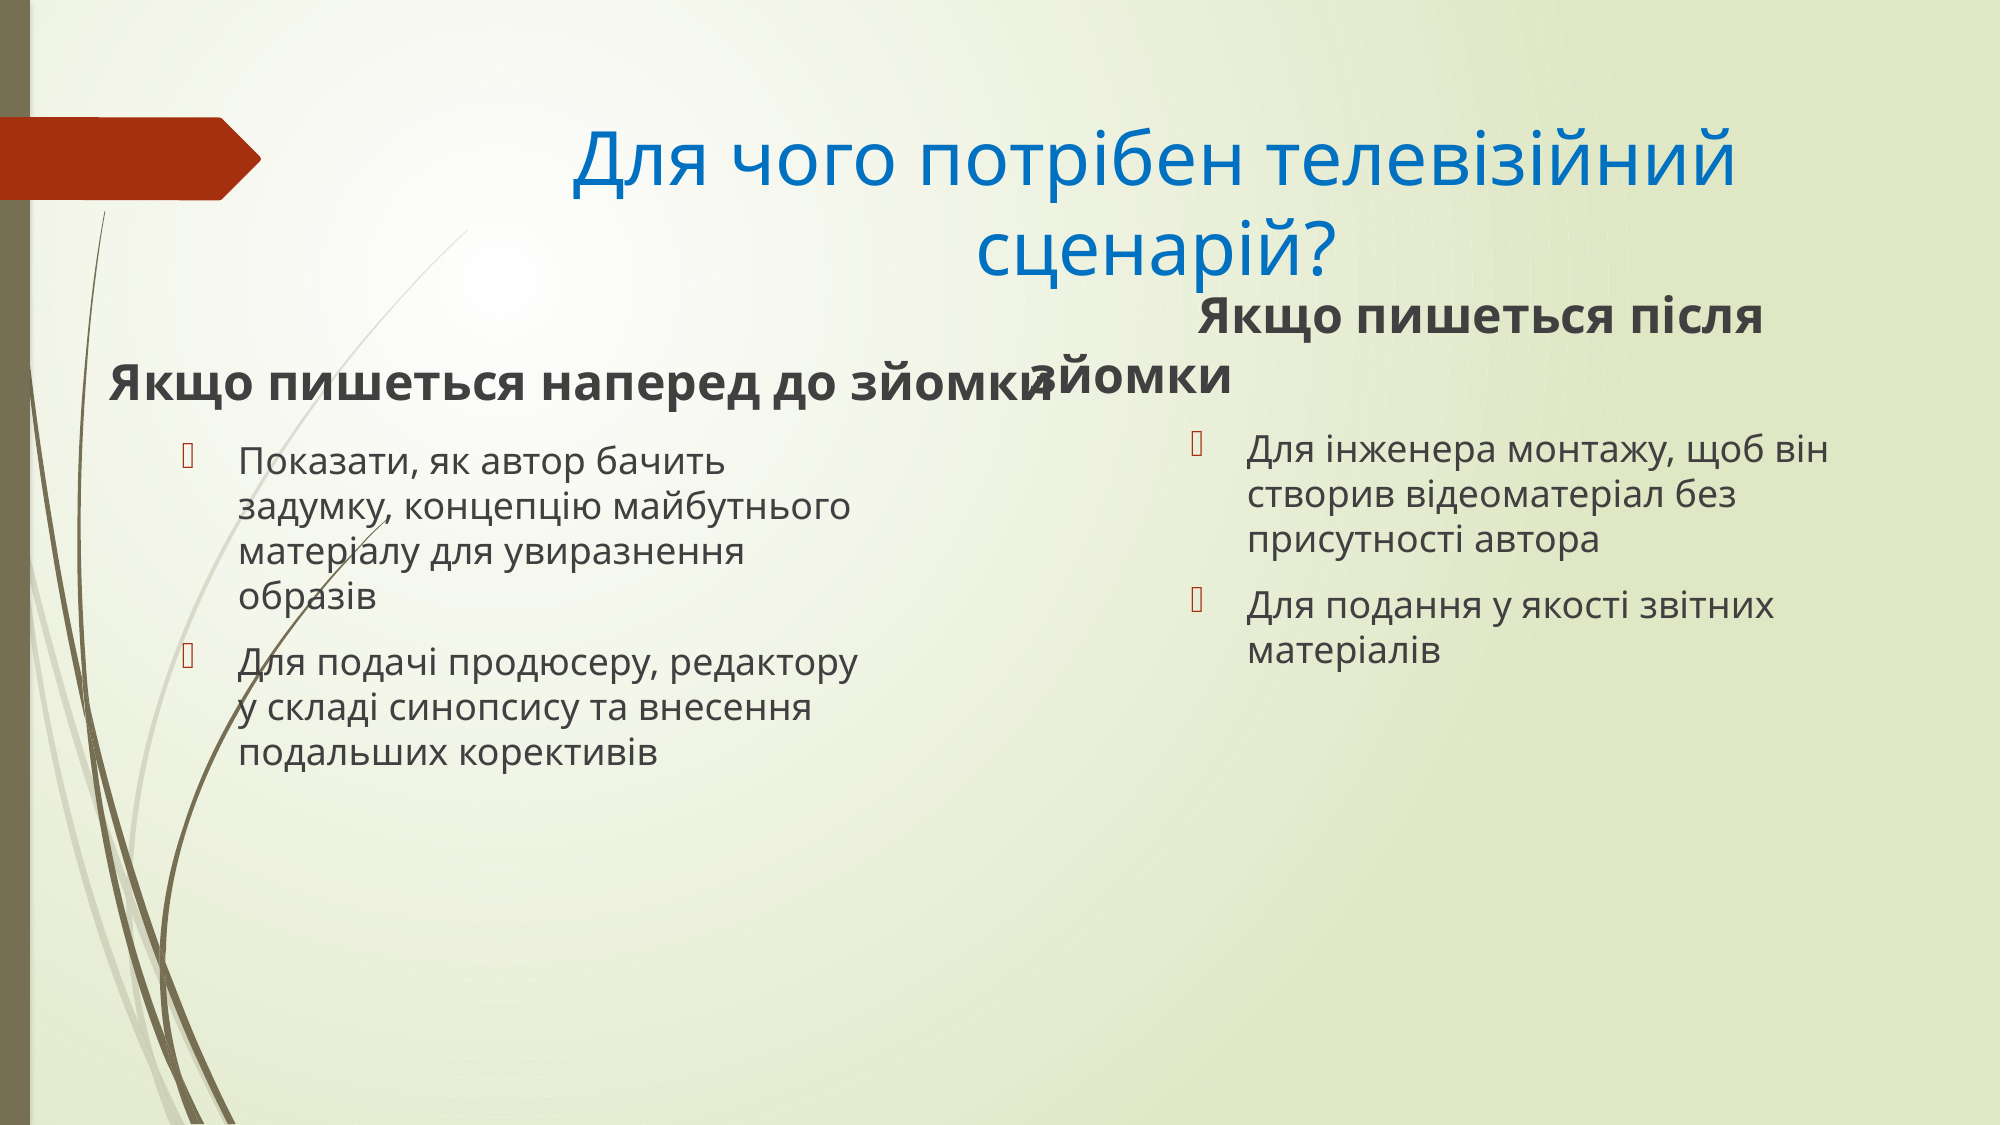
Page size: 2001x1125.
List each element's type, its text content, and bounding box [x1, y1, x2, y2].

list Показати, як автор бачить задумку, концепцію майбутнього матеріалу для увиразнення образів Для подачі продюсеру, редактору у складі синопсису та внесення подальших корективів [166, 429, 880, 980]
list Для інженера монтажу, щоб він створив відеоматеріал без присутності автора Для подання у якості звітних матеріалів [1175, 417, 1888, 968]
title Для чого потрібен телевізійний сценарій? [425, 102, 1888, 313]
list Якщо пишеться наперед до зйомки [94, 323, 1138, 419]
list Якщо пишеться після зйомки [1014, 312, 1959, 411]
